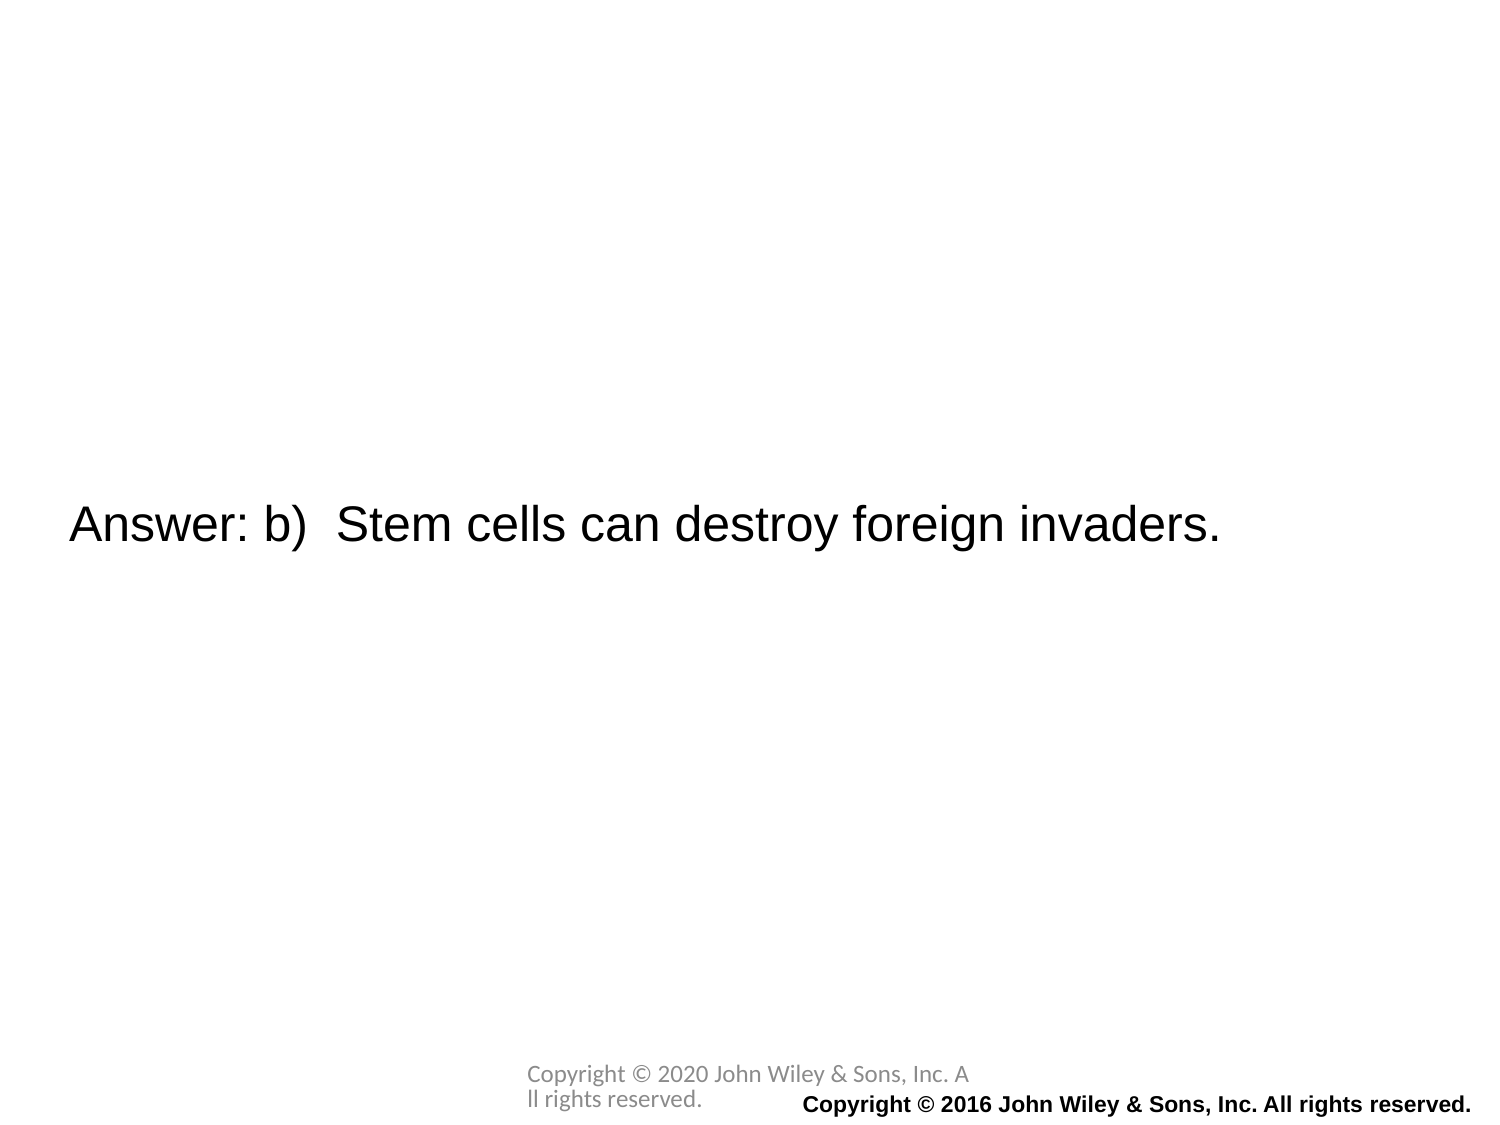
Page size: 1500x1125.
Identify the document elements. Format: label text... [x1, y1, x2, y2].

footer Copyright © 2020 John Wiley & Sons, Inc. All rights reserved. [512, 1042, 988, 1103]
text_box Copyright © 2016 John Wiley & Sons, Inc. All rights reserved. [512, 1065, 1488, 1125]
text_box Answer: b) Stem cells can destroy foreign invaders. [54, 483, 1466, 559]
